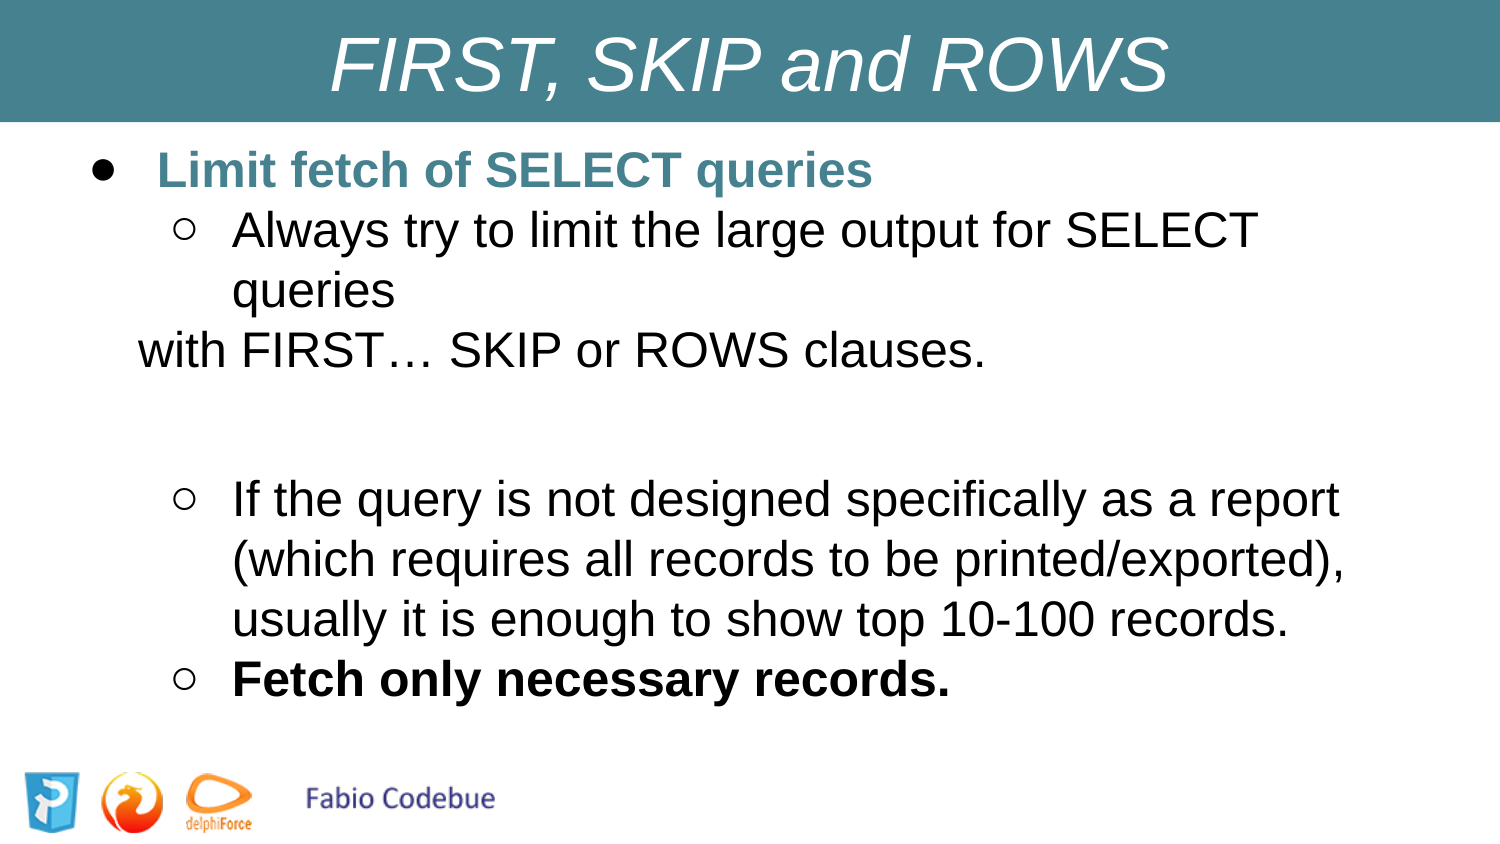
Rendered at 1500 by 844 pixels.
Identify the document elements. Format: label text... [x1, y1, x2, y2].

list Limit fetch of SELECT queries Always try to limit the large output for SELECT queries with FIRST… SKIP or ROWS clauses. If the query is not designed specifically as a report (which requires all records to be printed/exported), usually it is enough to show top 10-100 records. Fetch only necessary records. [66, 123, 1428, 738]
picture [0, 123, 1500, 844]
text_box FIRST, SKIP and ROWS [0, 0, 1500, 123]
